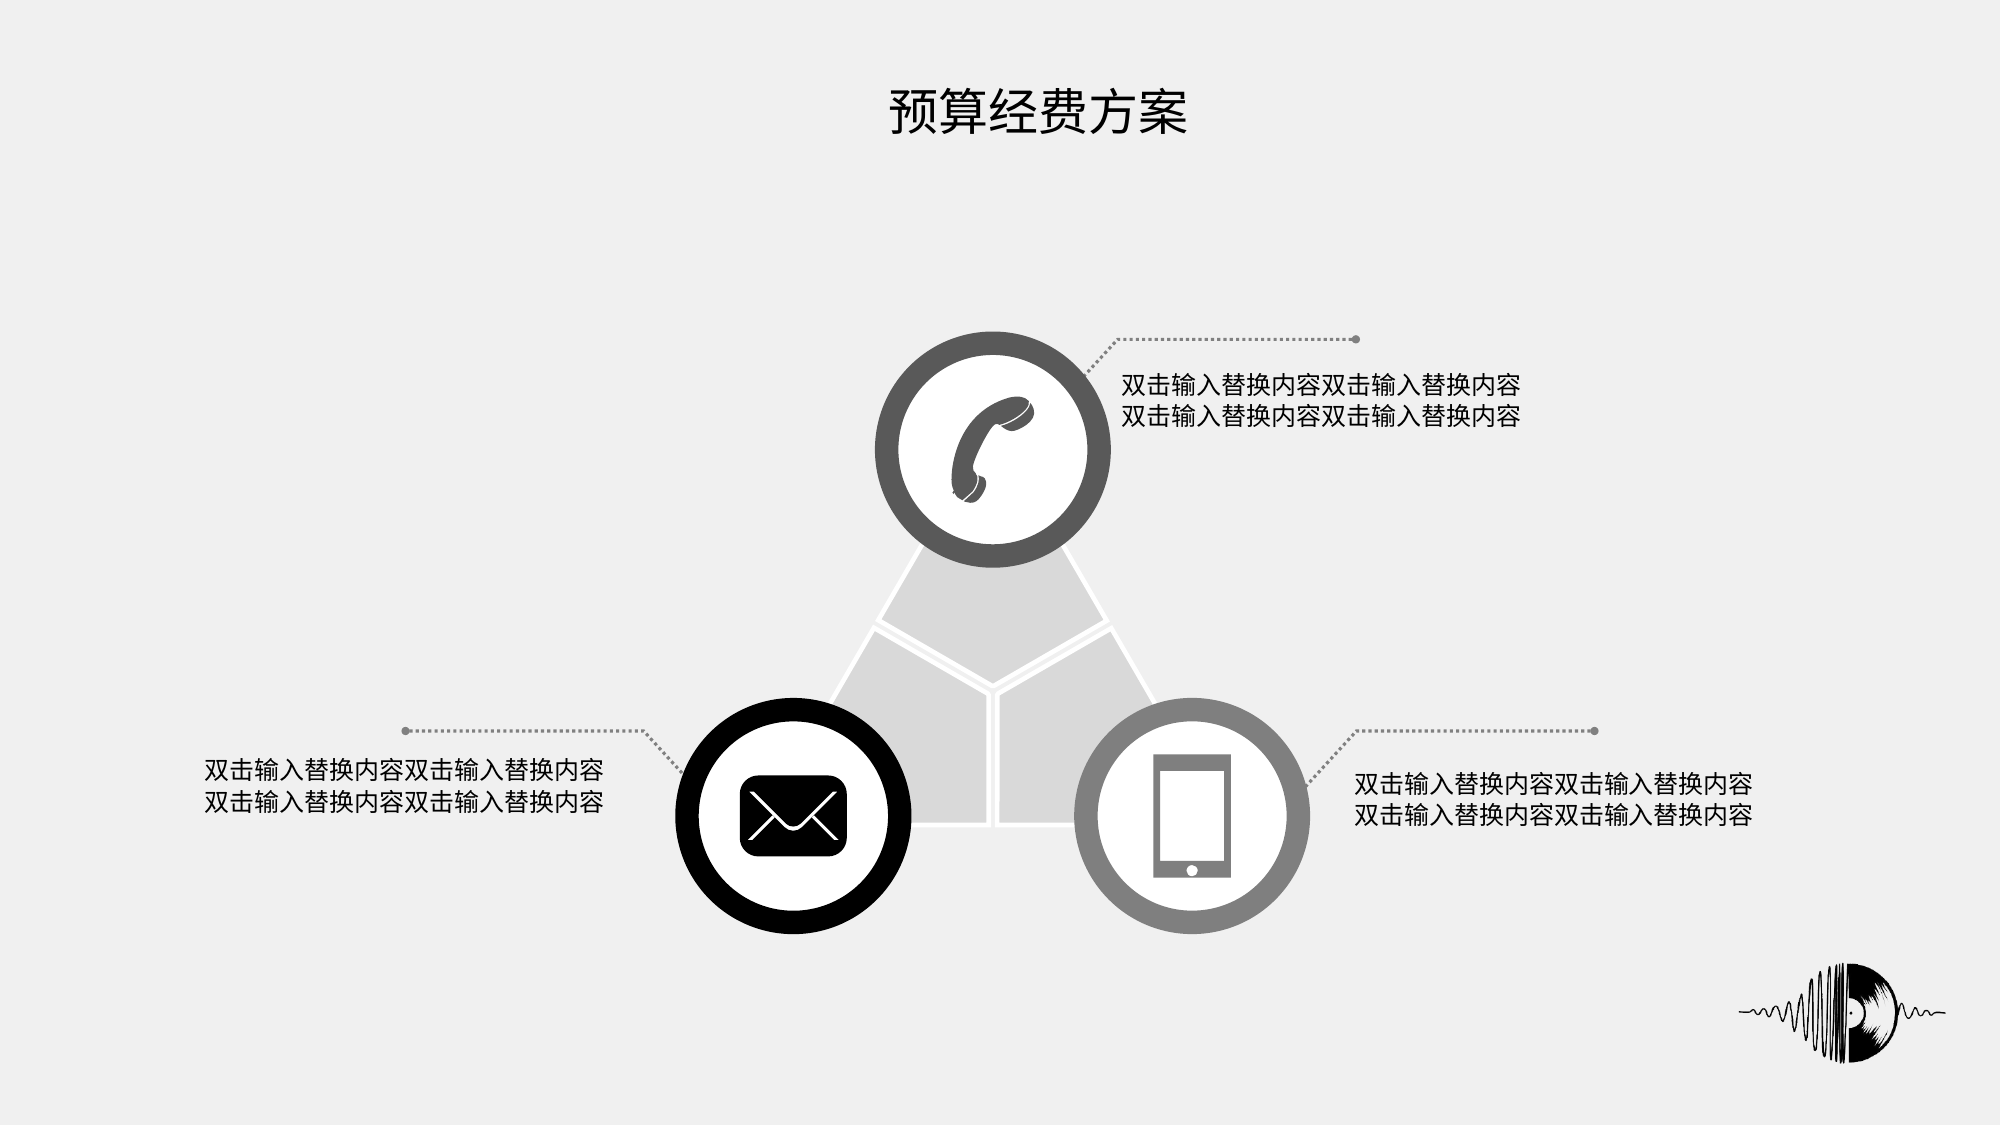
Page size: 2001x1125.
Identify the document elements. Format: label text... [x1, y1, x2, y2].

picture [1722, 859, 1963, 1125]
text_box [829, 626, 990, 827]
text_box 双击输入替换内容双击输入替换内容 双击输入替换内容双击输入替换内容 [1106, 360, 1590, 439]
text_box 预算经费方案 [873, 72, 1204, 148]
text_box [886, 343, 1100, 556]
text_box [996, 626, 1156, 827]
text_box 双击输入替换内容双击输入替换内容 双击输入替换内容双击输入替换内容 [1339, 759, 1823, 837]
text_box [1100, 335, 1361, 398]
text_box 双击输入替换内容双击输入替换内容 双击输入替换内容双击输入替换内容 [189, 746, 673, 824]
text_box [686, 709, 900, 923]
text_box [876, 556, 1109, 687]
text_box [1085, 709, 1299, 923]
text_box [1307, 726, 1599, 796]
text_box [401, 726, 658, 746]
text_box [673, 762, 683, 793]
